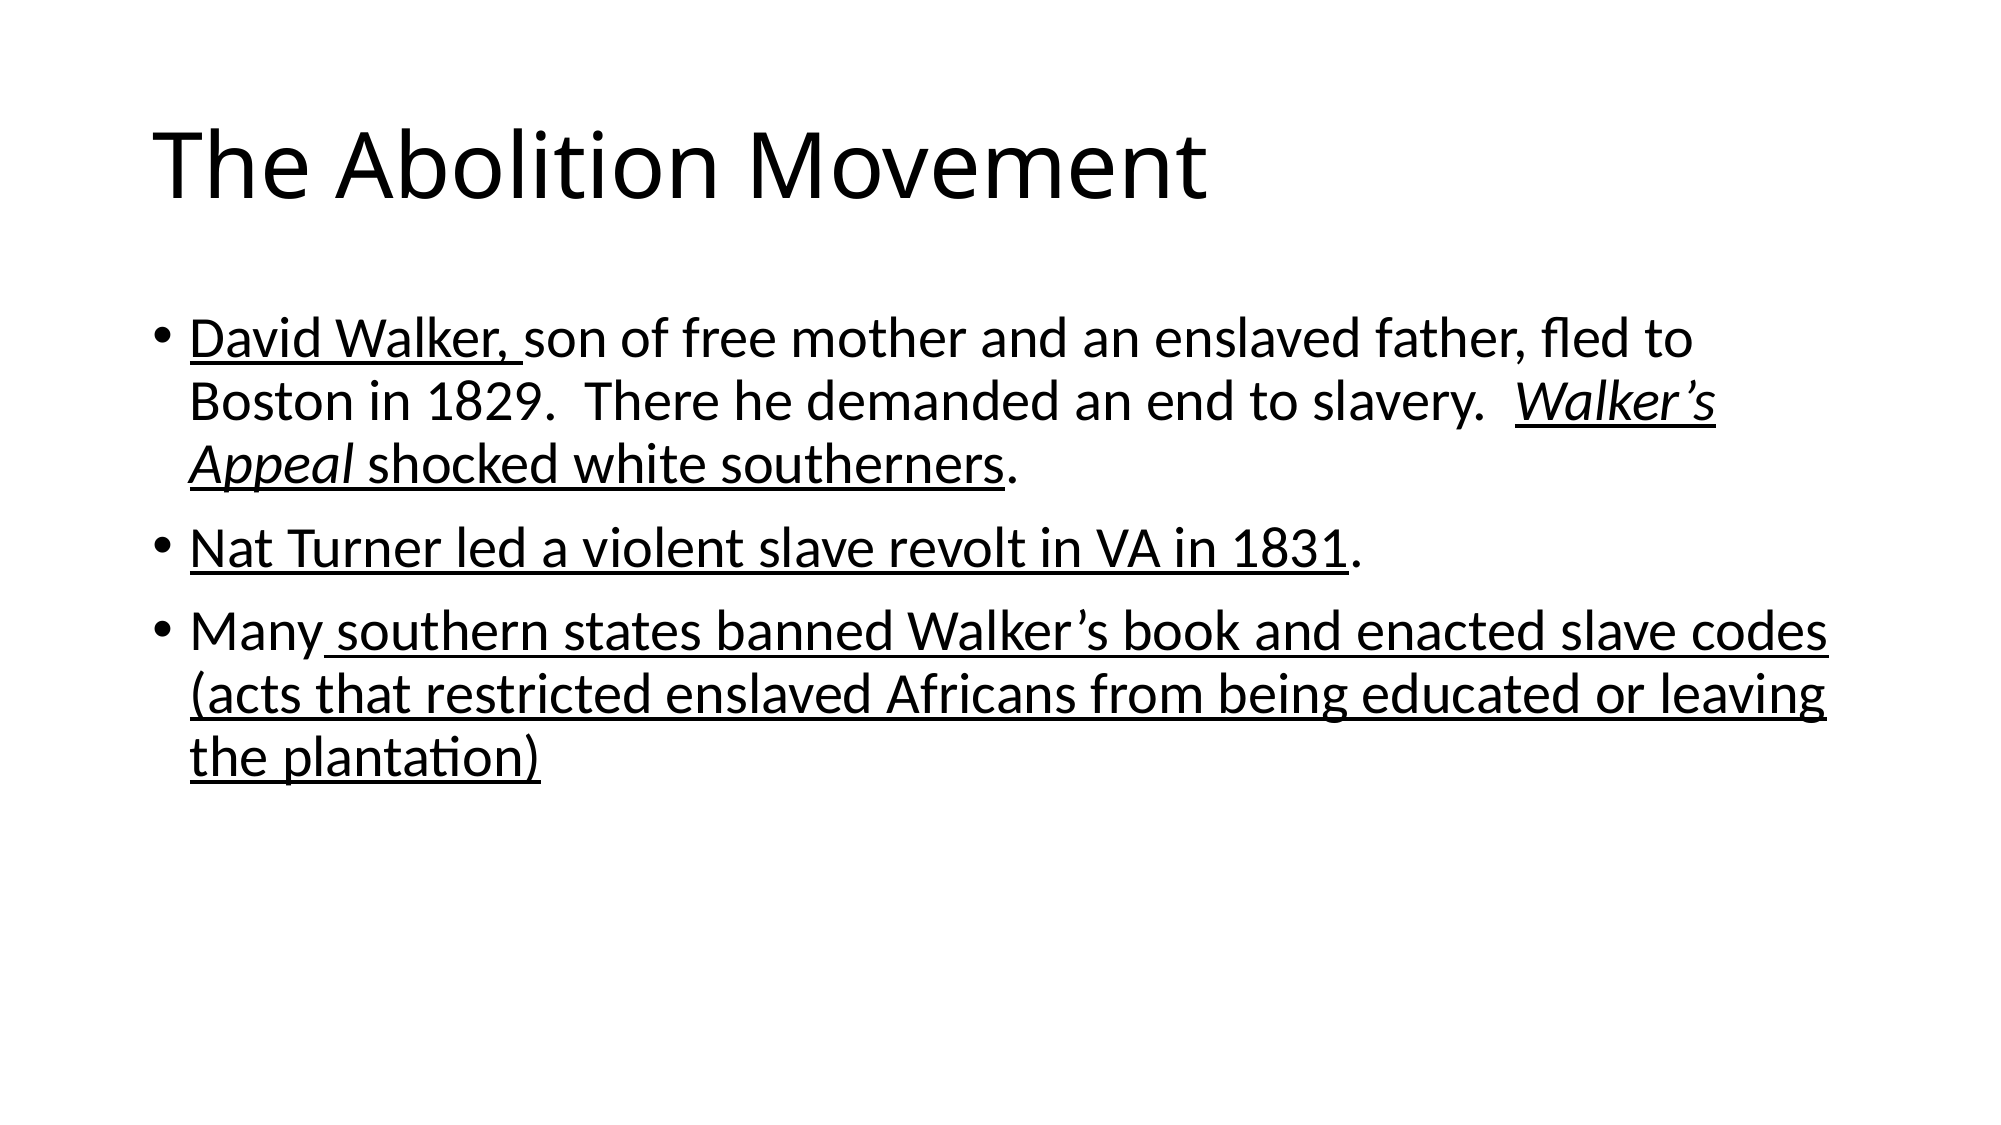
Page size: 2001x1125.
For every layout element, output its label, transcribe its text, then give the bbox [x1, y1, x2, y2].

list David Walker, son of free mother and an enslaved father, fled to Boston in 1829. There he demanded an end to slavery. Walker’s Appeal shocked white southerners. Nat Turner led a violent slave revolt in VA in 1831. Many southern states banned Walker’s book and enacted slave codes (acts that restricted enslaved Africans from being educated or leaving the plantation) [137, 299, 1863, 1014]
title The Abolition Movement [137, 59, 1863, 278]
